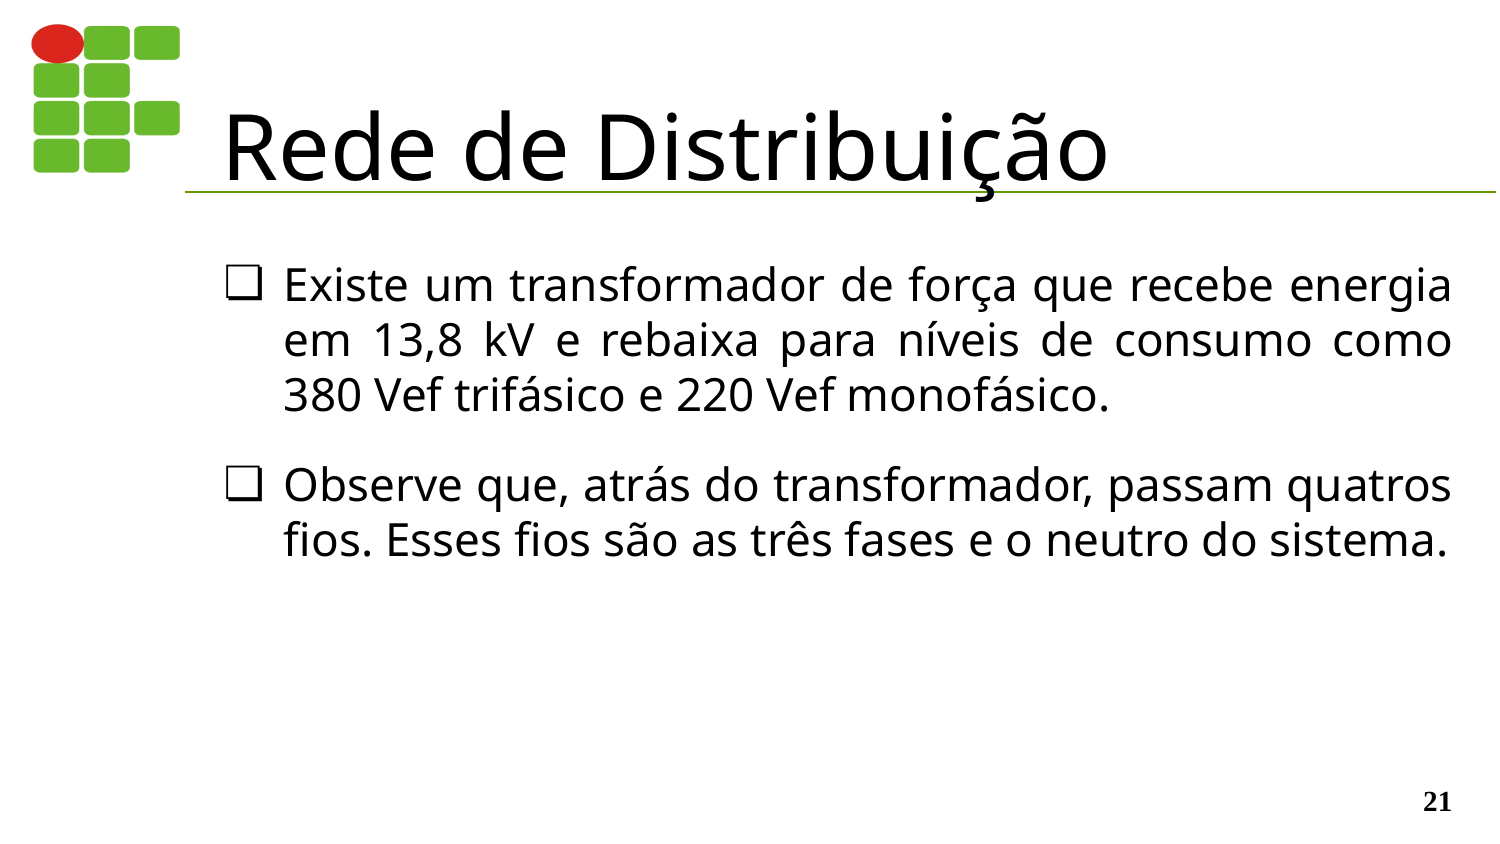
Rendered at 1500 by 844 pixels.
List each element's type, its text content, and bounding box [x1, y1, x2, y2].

list Existe um transformador de força que recebe energia em 13,8 kV e rebaixa para níveis de consumo como 380 Vef trifásico e 220 Vef monofásico. [193, 248, 1469, 429]
list Observe que, atrás do transformador, passam quatros fios. Esses fios são as três fases e o neutro do sistema. [193, 448, 1469, 590]
picture [29, 23, 182, 174]
text_box ‹#› [1155, 768, 1468, 825]
title Rede de Distribuição [206, 26, 1468, 207]
